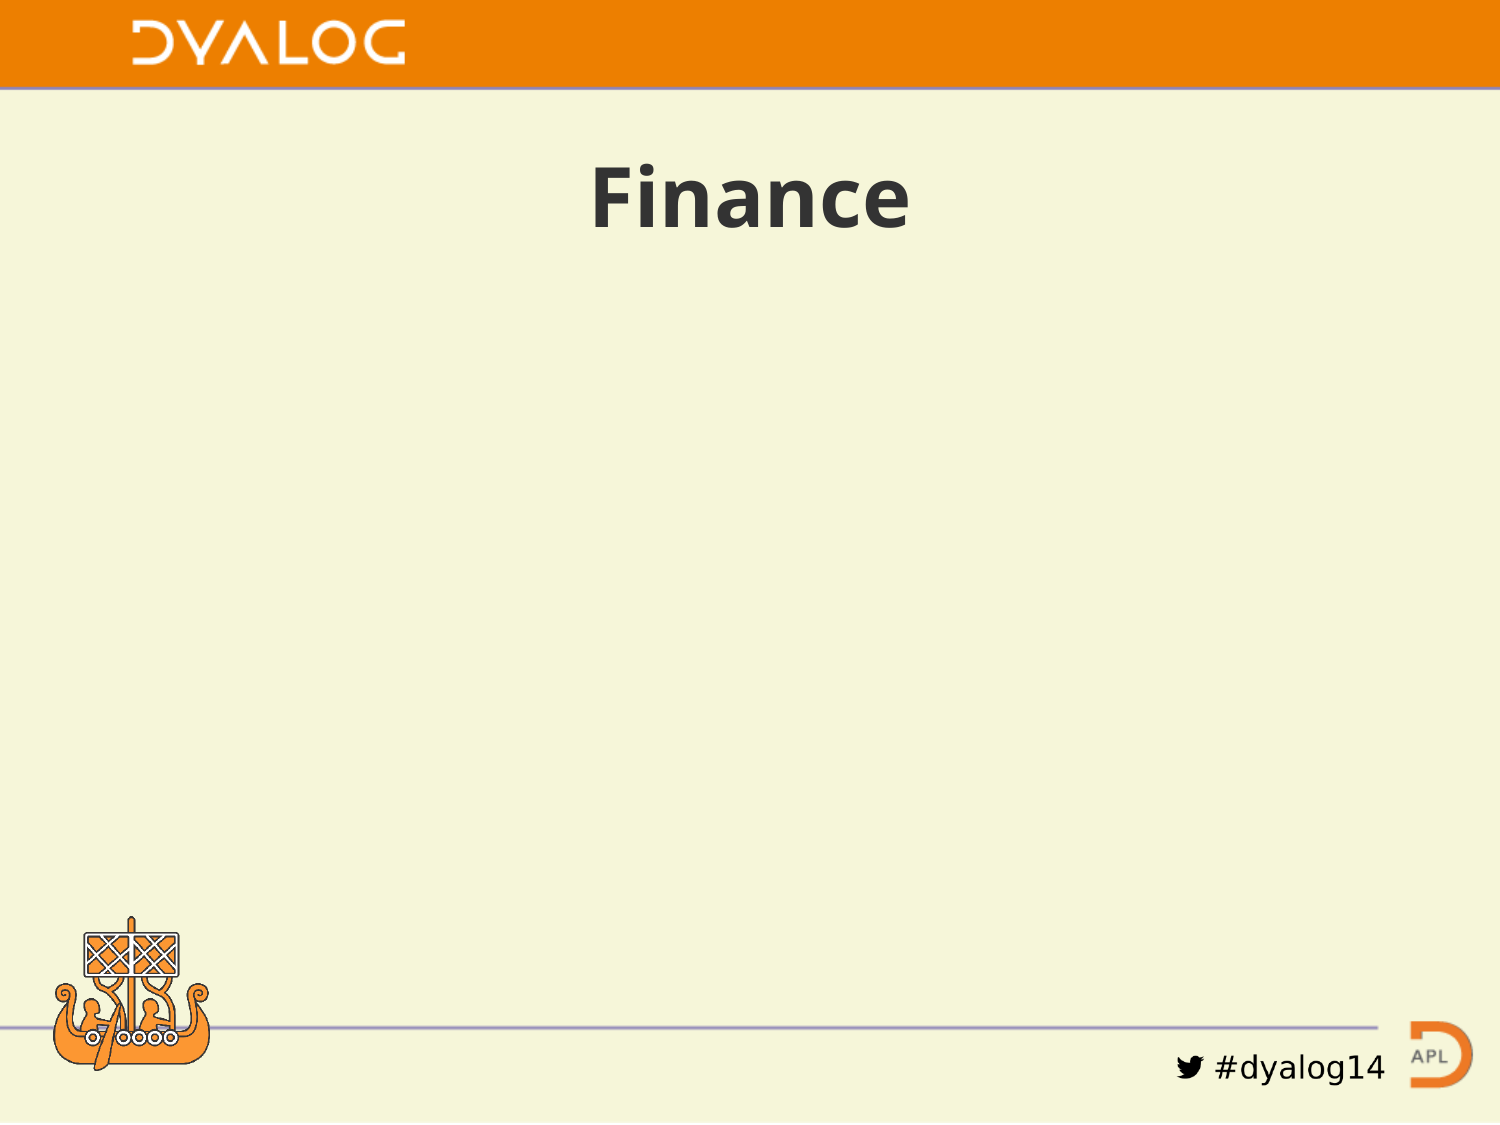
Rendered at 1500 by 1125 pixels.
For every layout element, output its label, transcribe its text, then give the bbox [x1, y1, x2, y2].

title Finance [112, 137, 1388, 288]
picture [0, 0, 1500, 1123]
